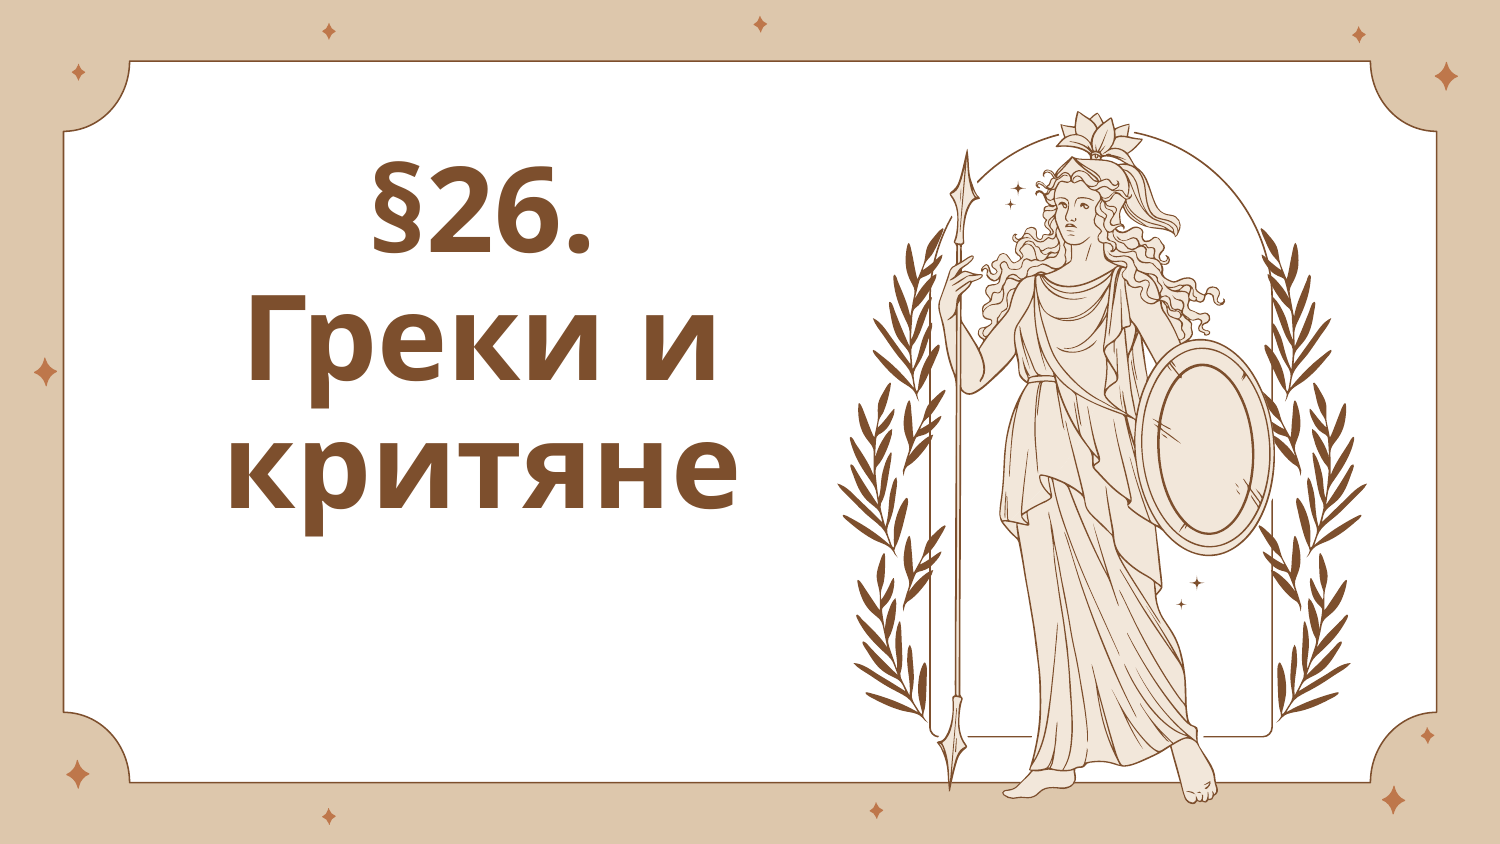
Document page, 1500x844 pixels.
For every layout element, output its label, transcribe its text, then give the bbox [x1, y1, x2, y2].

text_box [837, 110, 1368, 805]
title §26. Греки и критяне [166, 94, 798, 550]
